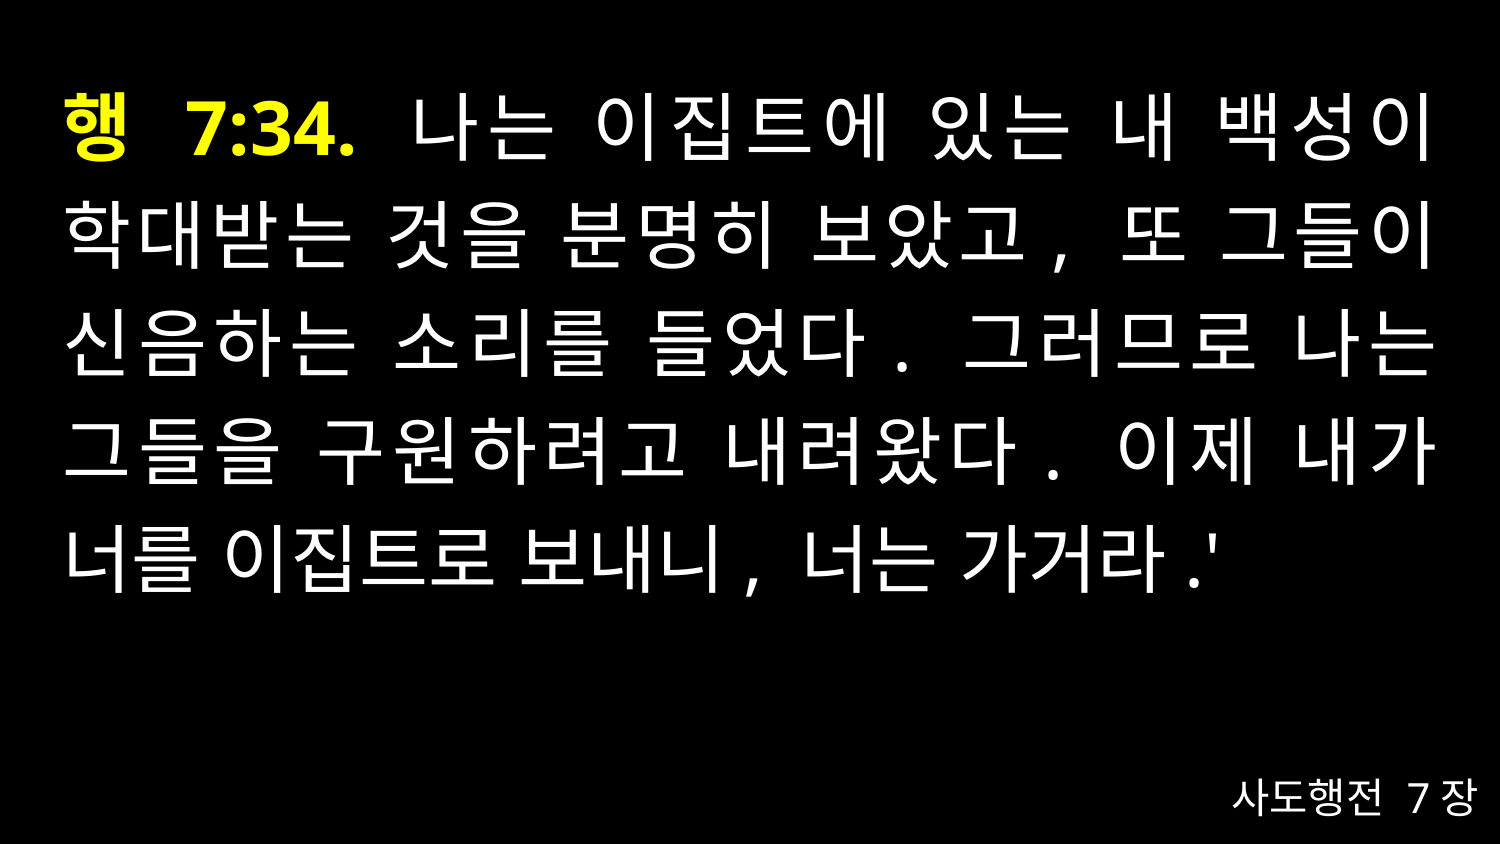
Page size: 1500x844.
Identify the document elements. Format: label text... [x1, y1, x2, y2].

subtitle 사도행전 7장 [916, 770, 1500, 844]
title 행 7:34. 나는 이집트에 있는 내 백성이 학대받는 것을 분명히 보았고, 또 그들이 신음하는 소리를 들었다. 그러므로 나는 그들을 구원하려고 내려왔다. 이제 내가 너를 이집트로 보내니, 너는 가거라.' [0, 0, 1500, 844]
